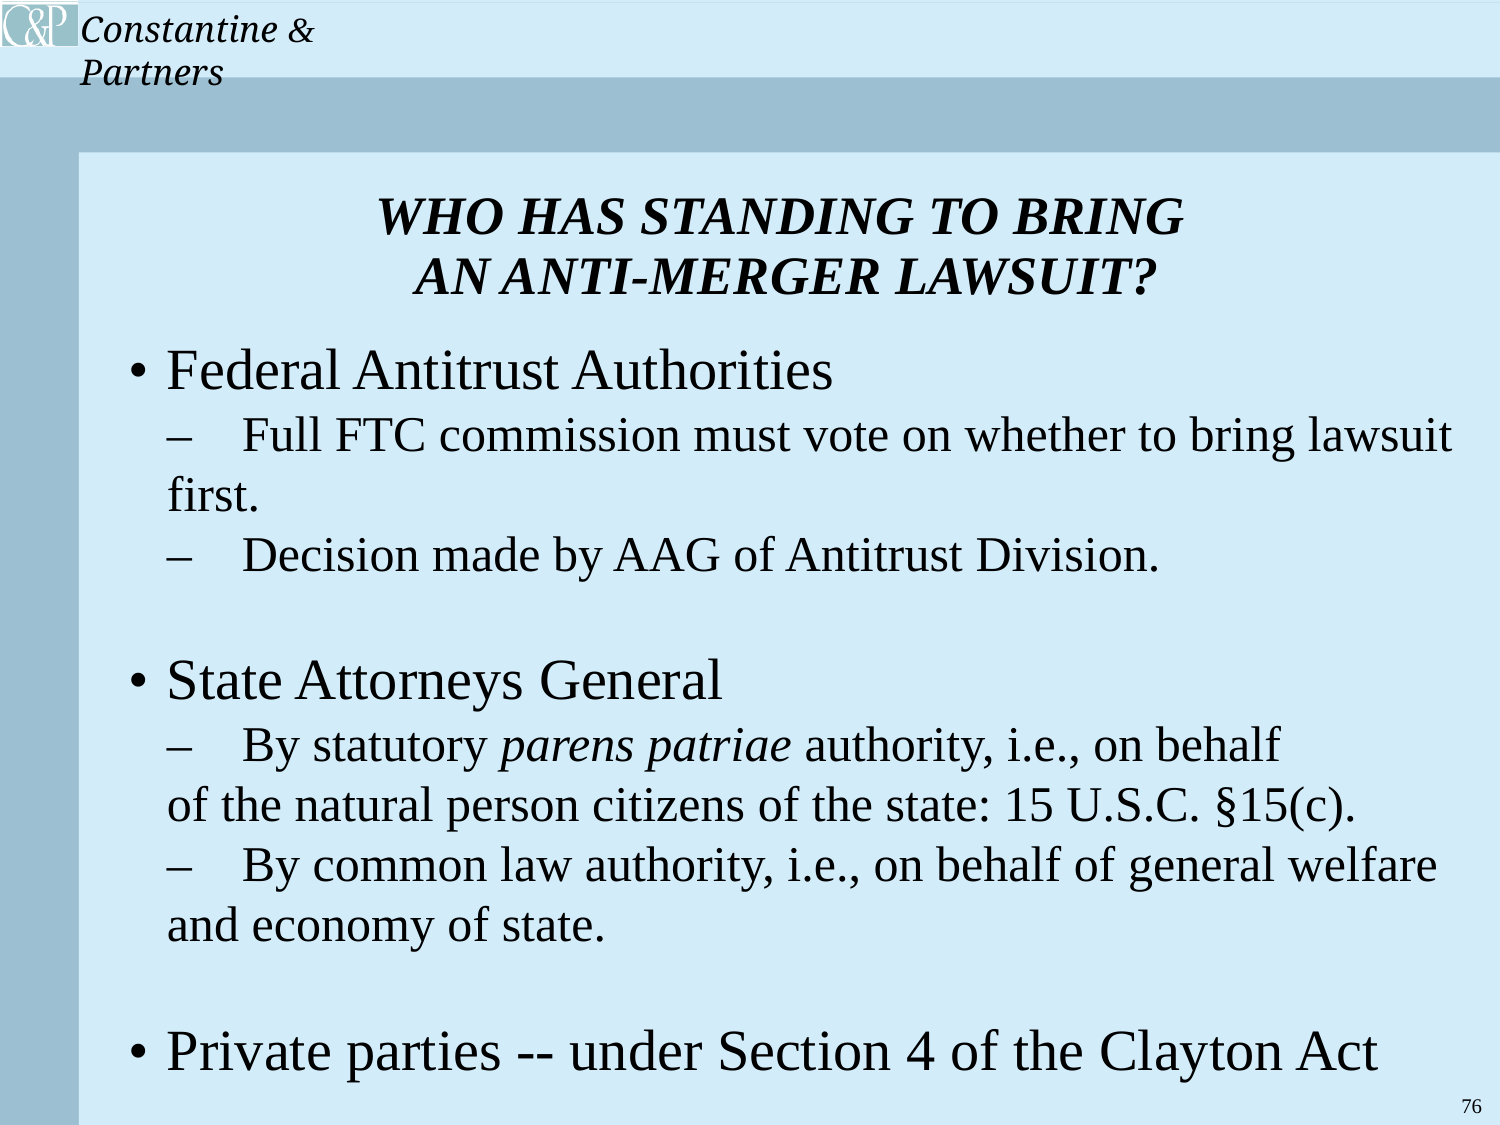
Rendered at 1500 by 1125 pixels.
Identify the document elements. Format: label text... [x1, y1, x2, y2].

text_box • Federal Antitrust Authorities – Full FTC commission must vote on whether to bring lawsuit first. – Decision made by AAG of Antitrust Division. • State Attorneys General – By statutory parens patriae authority, i.e., on behalf of the natural person citizens of the state: 15 U.S.C. §15(c). – By common law authority, i.e., on behalf of general welfare and economy of state. • Private parties -- under Section 4 of the Clayton Act [74, 324, 1500, 1089]
text_box WHO HAS STANDING TO BRING AN ANTI-MERGER LAWSUIT? [74, 109, 1500, 309]
